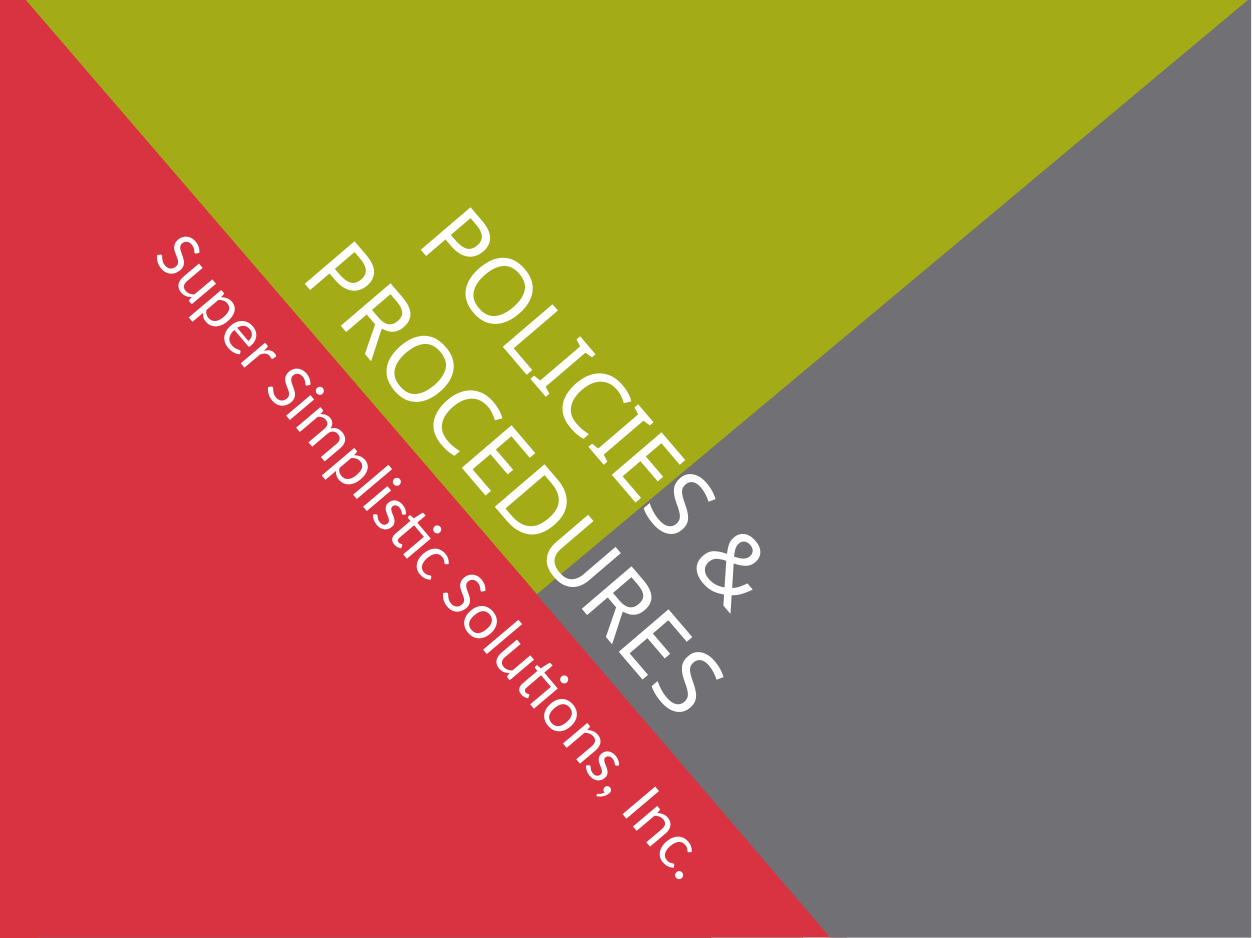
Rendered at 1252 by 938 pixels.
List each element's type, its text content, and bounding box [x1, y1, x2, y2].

subtitle Super Simplistic Solutions, Inc. [8, 189, 757, 938]
title POLICIES & PROCEDURES [125, 0, 968, 923]
